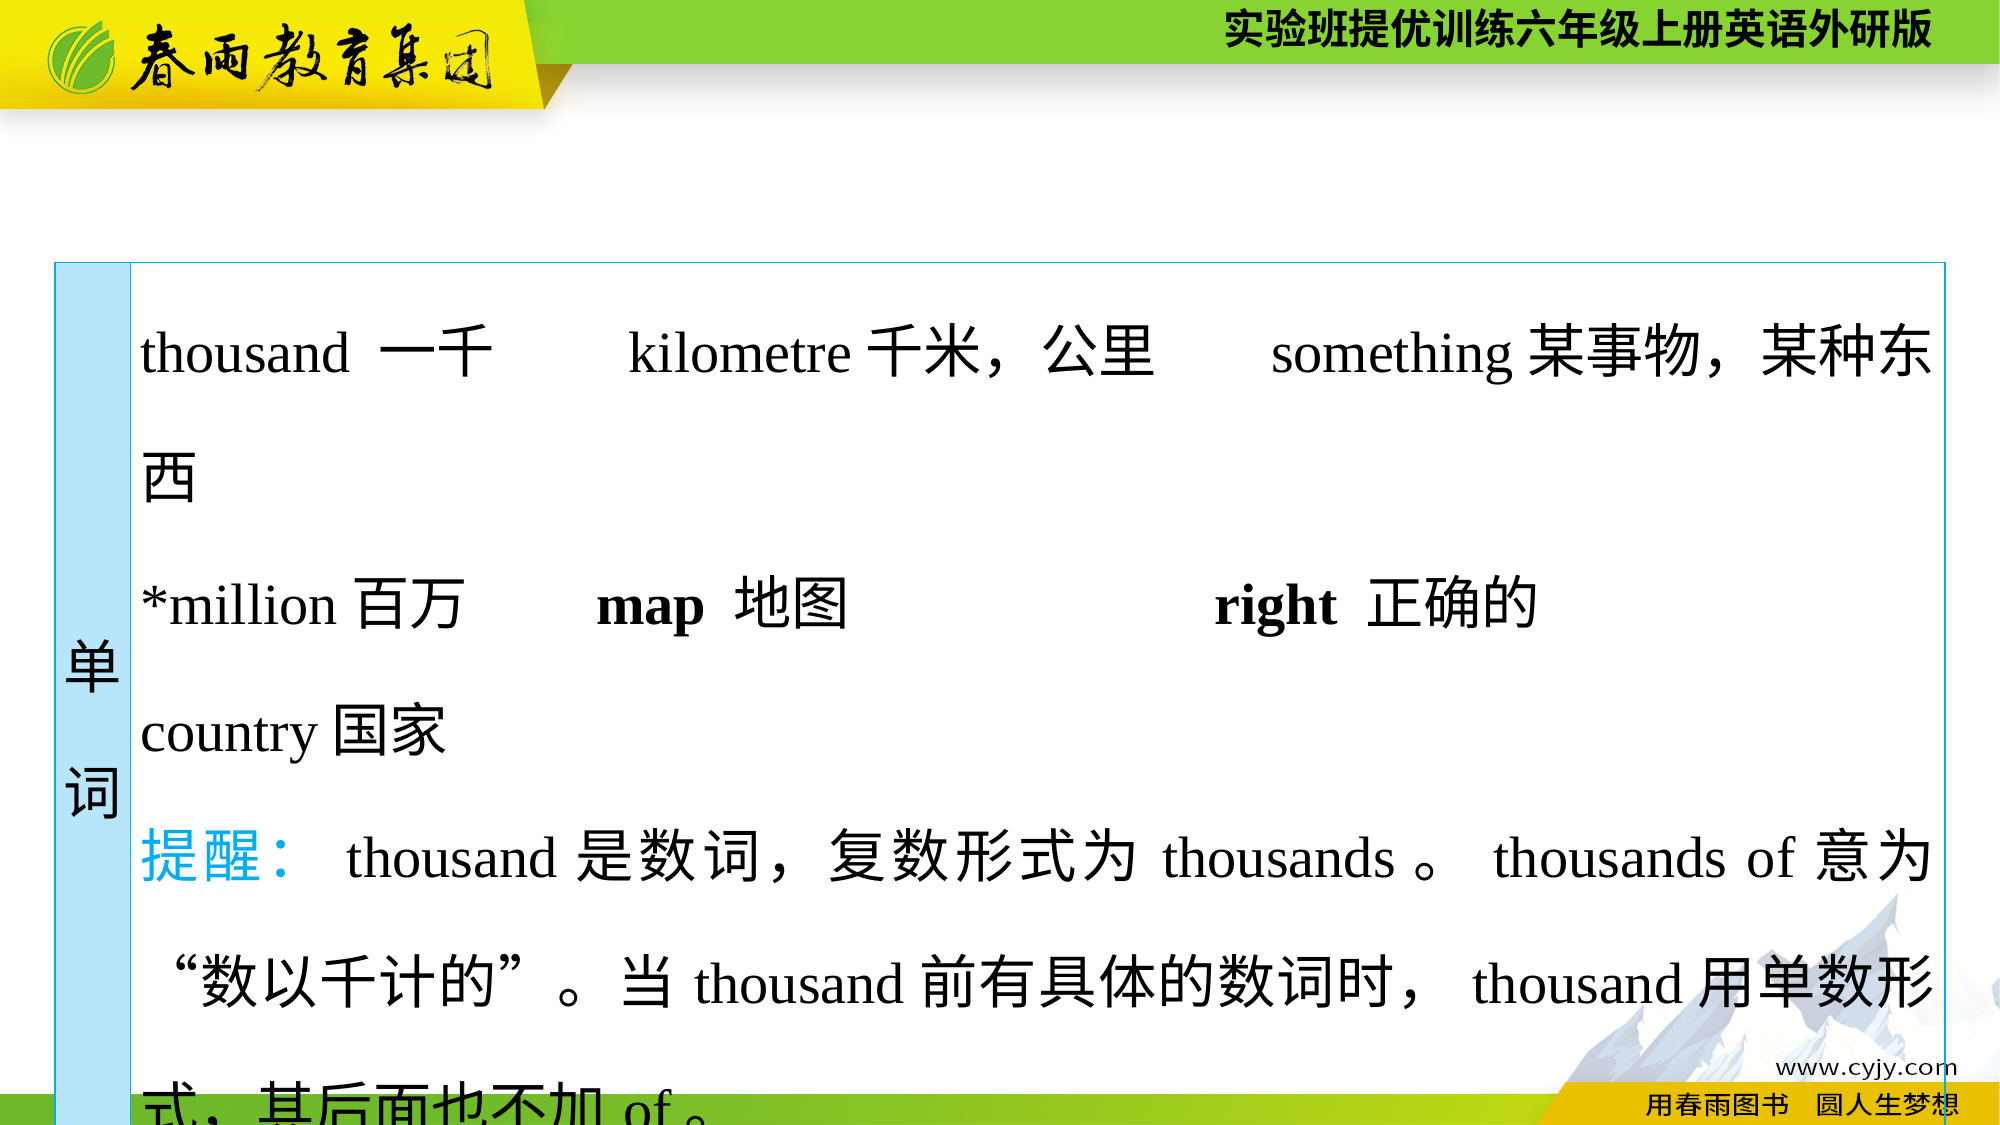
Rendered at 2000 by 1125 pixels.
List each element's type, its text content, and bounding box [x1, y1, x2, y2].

table_header thousand 一千 kilometre千米，公里 something某事物，某种东西 *million百万 map 地图 right 正确的 country国家 提醒：thousand是数词，复数形式为thousands。thousands of意为“数以千计的”。当thousand前有具体的数词时，thousand用单数形式，其后面也不加of。 [131, 263, 1944, 1125]
table_header 单 词 [56, 263, 130, 1125]
picture [0, 0, 2000, 1125]
